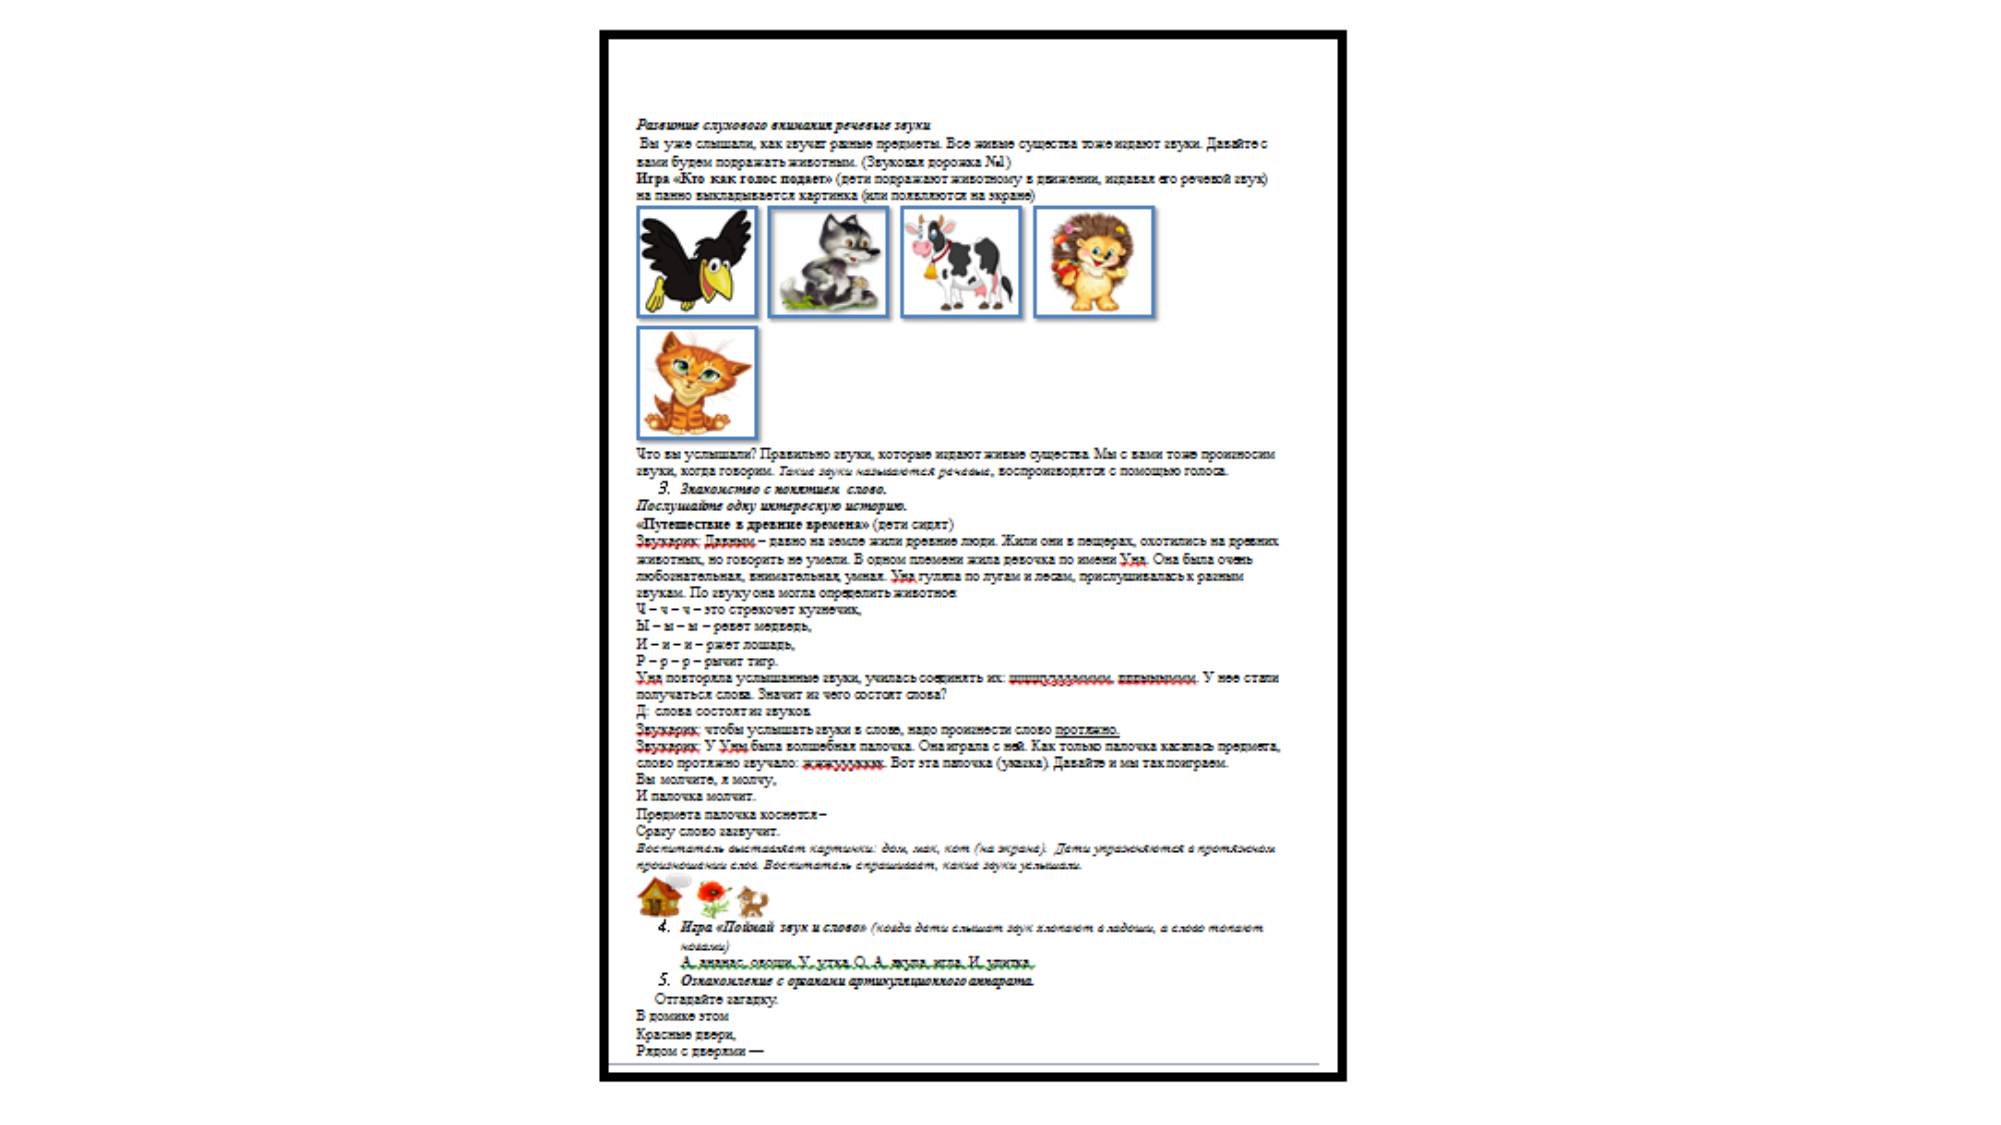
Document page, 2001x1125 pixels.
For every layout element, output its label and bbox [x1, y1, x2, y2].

picture [574, 0, 1376, 1108]
